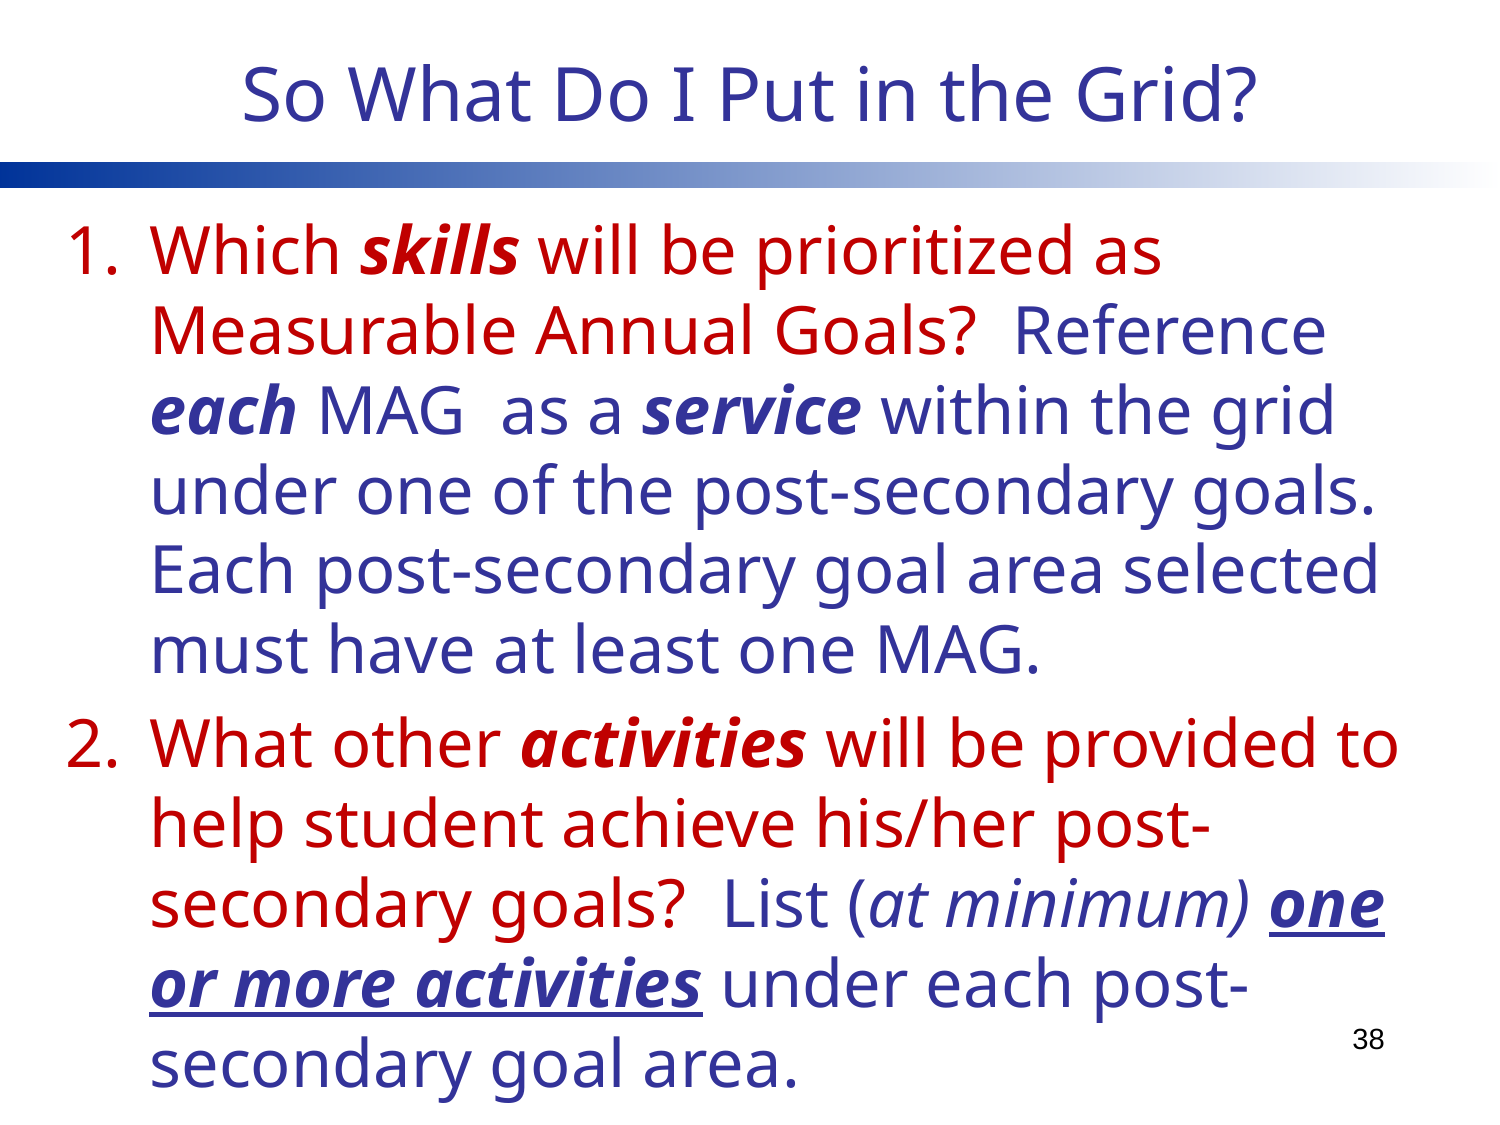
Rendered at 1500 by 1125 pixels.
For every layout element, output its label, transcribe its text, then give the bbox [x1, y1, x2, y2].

title So What Do I Put in the Grid? [75, 45, 1425, 138]
list Which skills will be prioritized as Measurable Annual Goals? Reference each MAG as a service within the grid under one of the post-secondary goals. Each post-secondary goal area selected must have at least one MAG. What other activities will be provided to help student achieve his/her post-secondary goals? List (at minimum) one or more activities under each post-secondary goal area. [50, 200, 1425, 1108]
slide_number 38 [1324, 1012, 1401, 1091]
